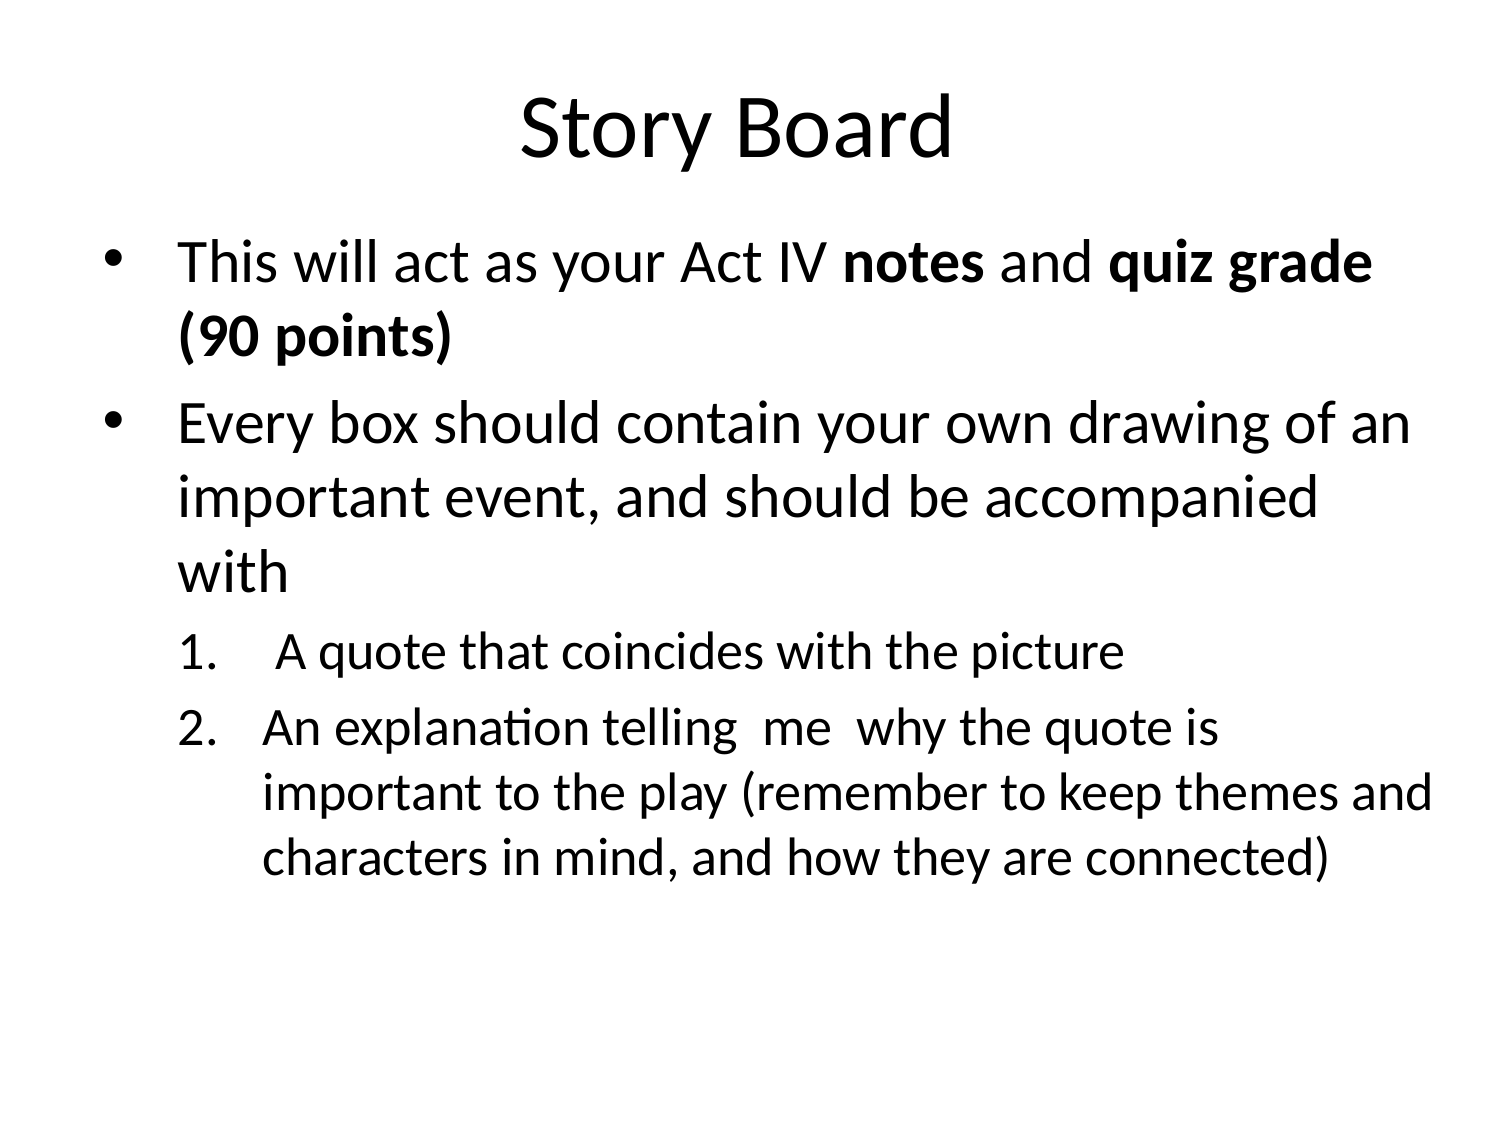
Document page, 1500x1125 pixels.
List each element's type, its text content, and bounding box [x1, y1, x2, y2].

subtitle This will act as your Act IV notes and quiz grade (90 points) Every box should contain your own drawing of an important event, and should be accompanied with A quote that coincides with the picture An explanation telling me why the quote is important to the play (remember to keep themes and characters in mind, and how they are connected) [87, 212, 1450, 925]
title Story Board [99, 0, 1375, 212]
